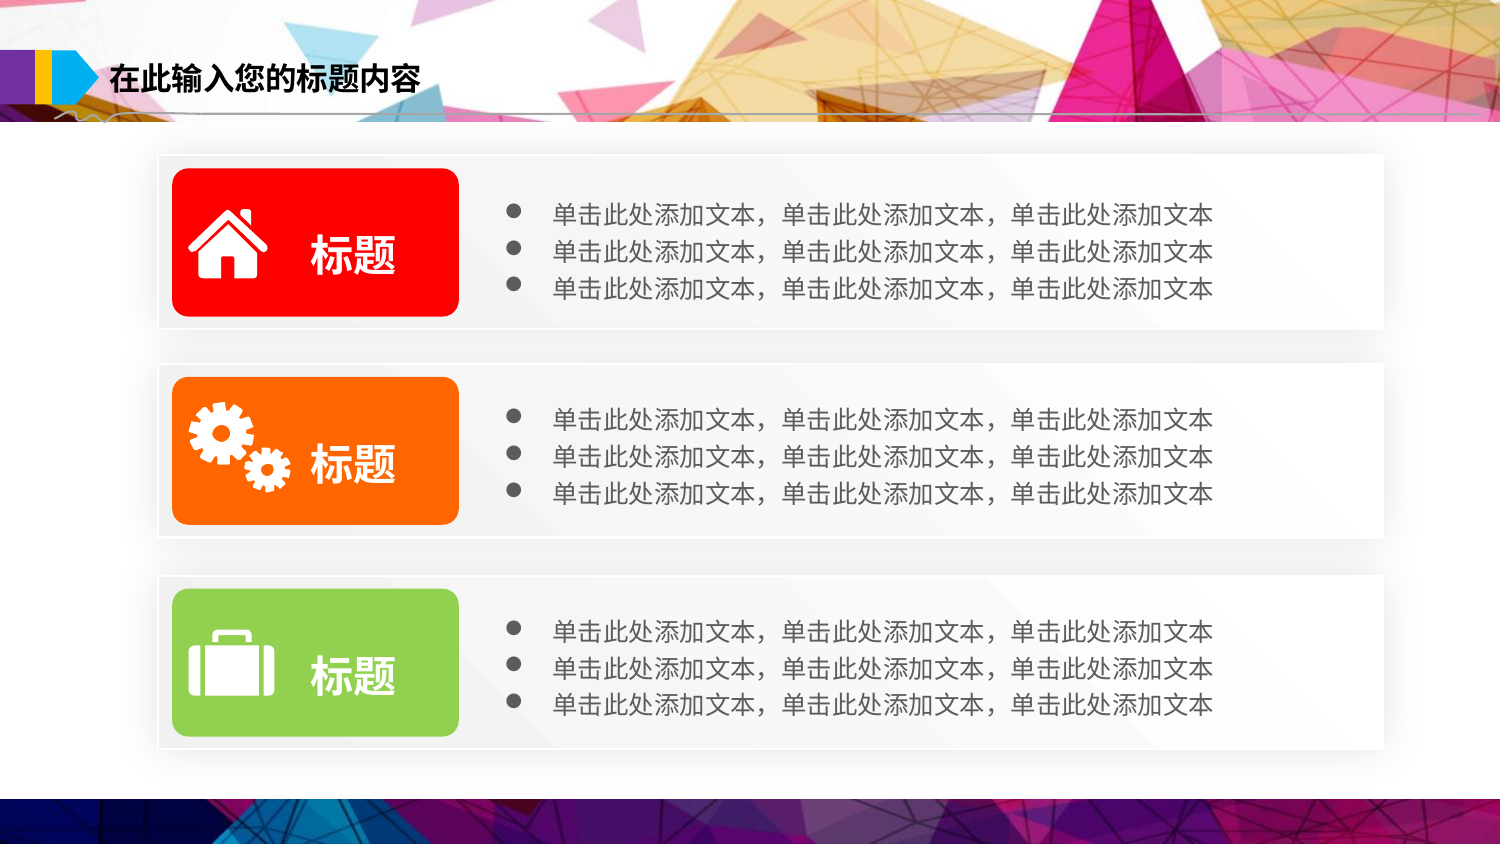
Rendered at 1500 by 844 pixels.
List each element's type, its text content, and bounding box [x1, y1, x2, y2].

text_box [158, 364, 1384, 538]
text_box [158, 575, 1384, 750]
text_box 单击此处添加文本，单击此处添加文本，单击此处添加文本 单击此处添加文本，单击此处添加文本，单击此处添加文本 单击此处添加文本，单击此处添加文本，单击此处添加文本 [489, 602, 1293, 728]
picture [347, 799, 1500, 844]
text_box 单击此处添加文本，单击此处添加文本，单击此处添加文本 单击此处添加文本，单击此处添加文本，单击此处添加文本 单击此处添加文本，单击此处添加文本，单击此处添加文本 [489, 185, 1293, 311]
text_box [158, 155, 1384, 329]
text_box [171, 588, 460, 737]
picture [345, 812, 356, 831]
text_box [171, 376, 460, 525]
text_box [54, 111, 1479, 123]
text_box 单击此处添加文本，单击此处添加文本，单击此处添加文本 单击此处添加文本，单击此处添加文本，单击此处添加文本 单击此处添加文本，单击此处添加文本，单击此处添加文本 [489, 390, 1293, 517]
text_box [171, 168, 460, 317]
picture [0, 799, 337, 844]
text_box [0, 49, 100, 105]
picture [355, 833, 363, 844]
text_box 在此输入您的标题内容 [103, 54, 608, 103]
picture [0, 0, 1500, 122]
